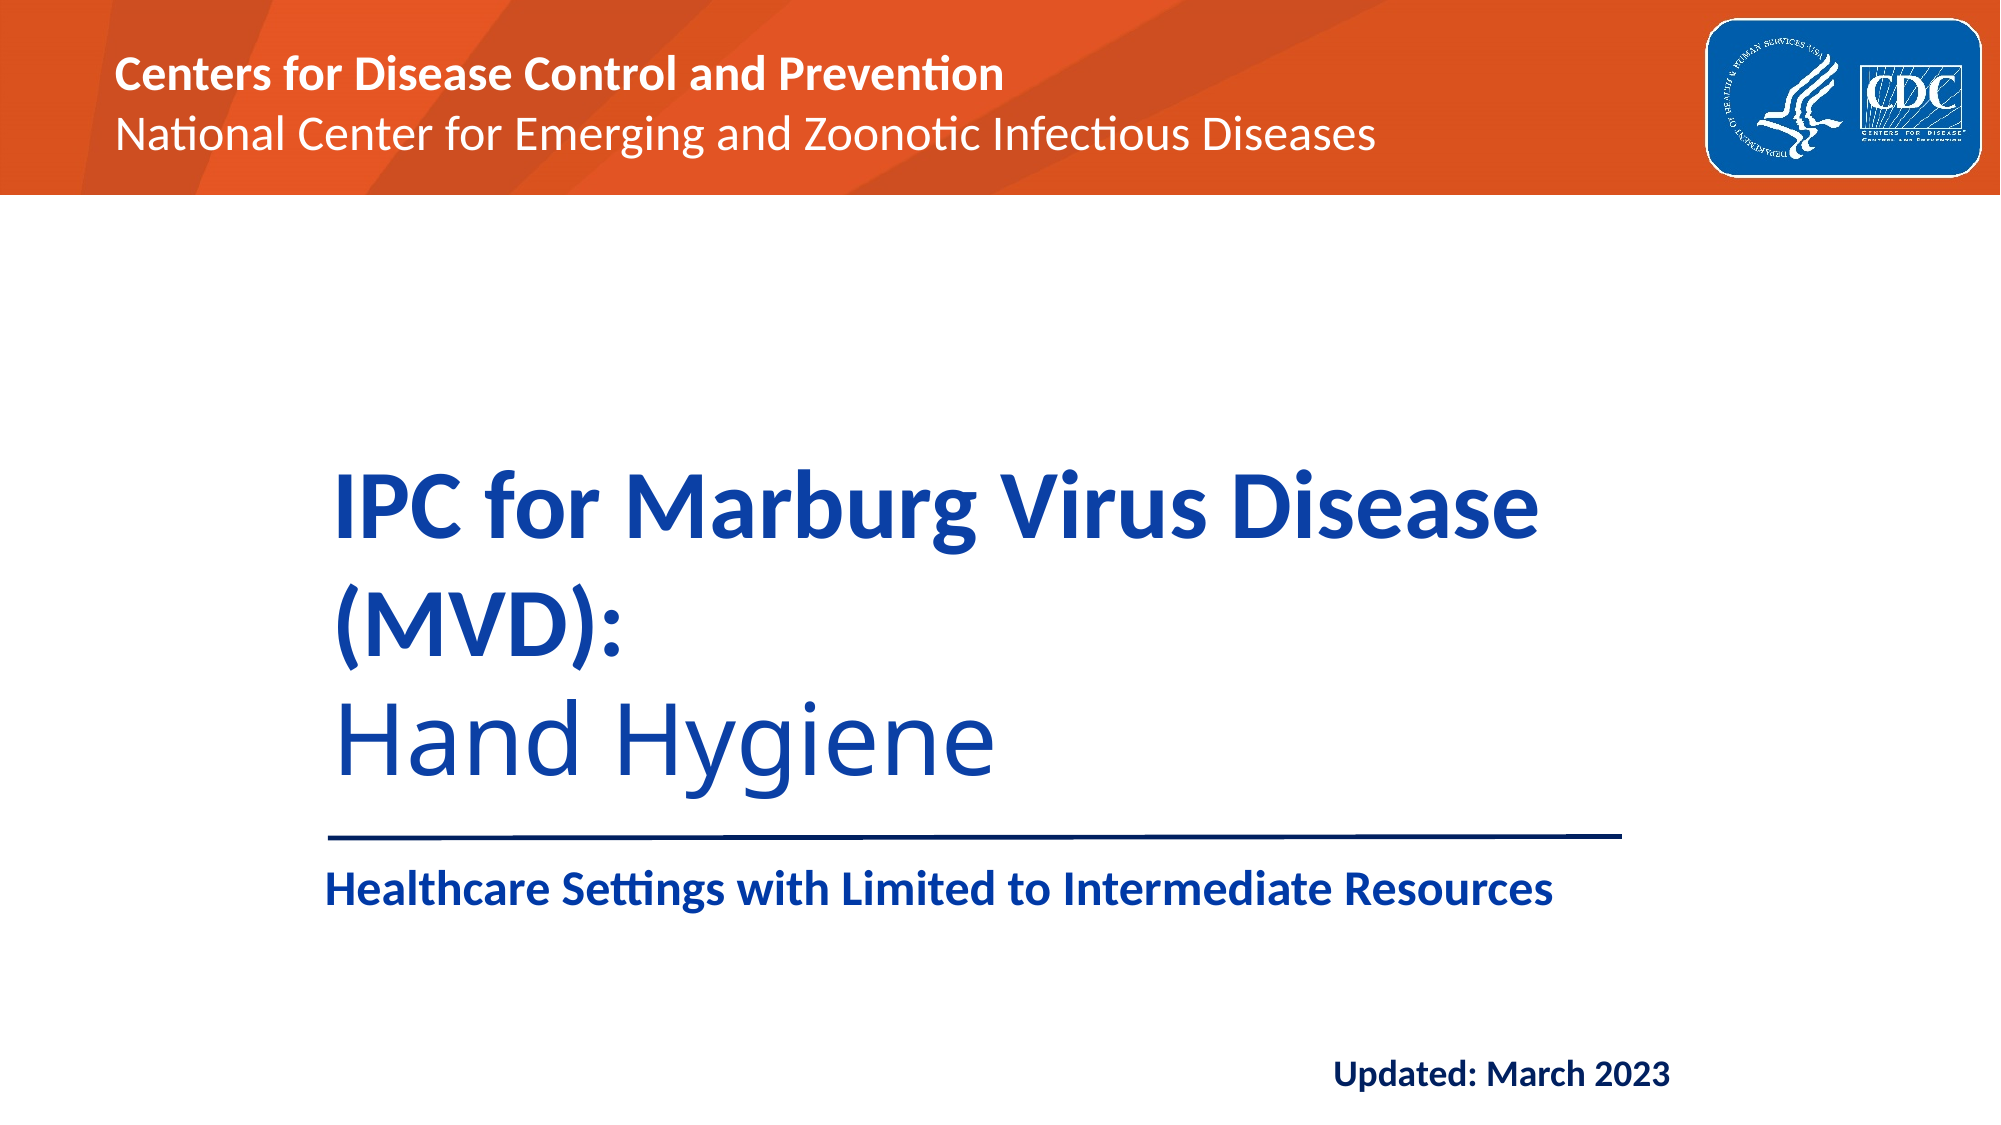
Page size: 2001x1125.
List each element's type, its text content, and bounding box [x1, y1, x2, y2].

title IPC for Marburg Virus Disease (MVD): Hand Hygiene [317, 431, 1693, 804]
picture [0, 0, 2000, 195]
text_box Updated: March 2023 [1318, 1041, 1744, 1102]
text_box Healthcare Settings with Limited to Intermediate Resources [309, 848, 1575, 924]
